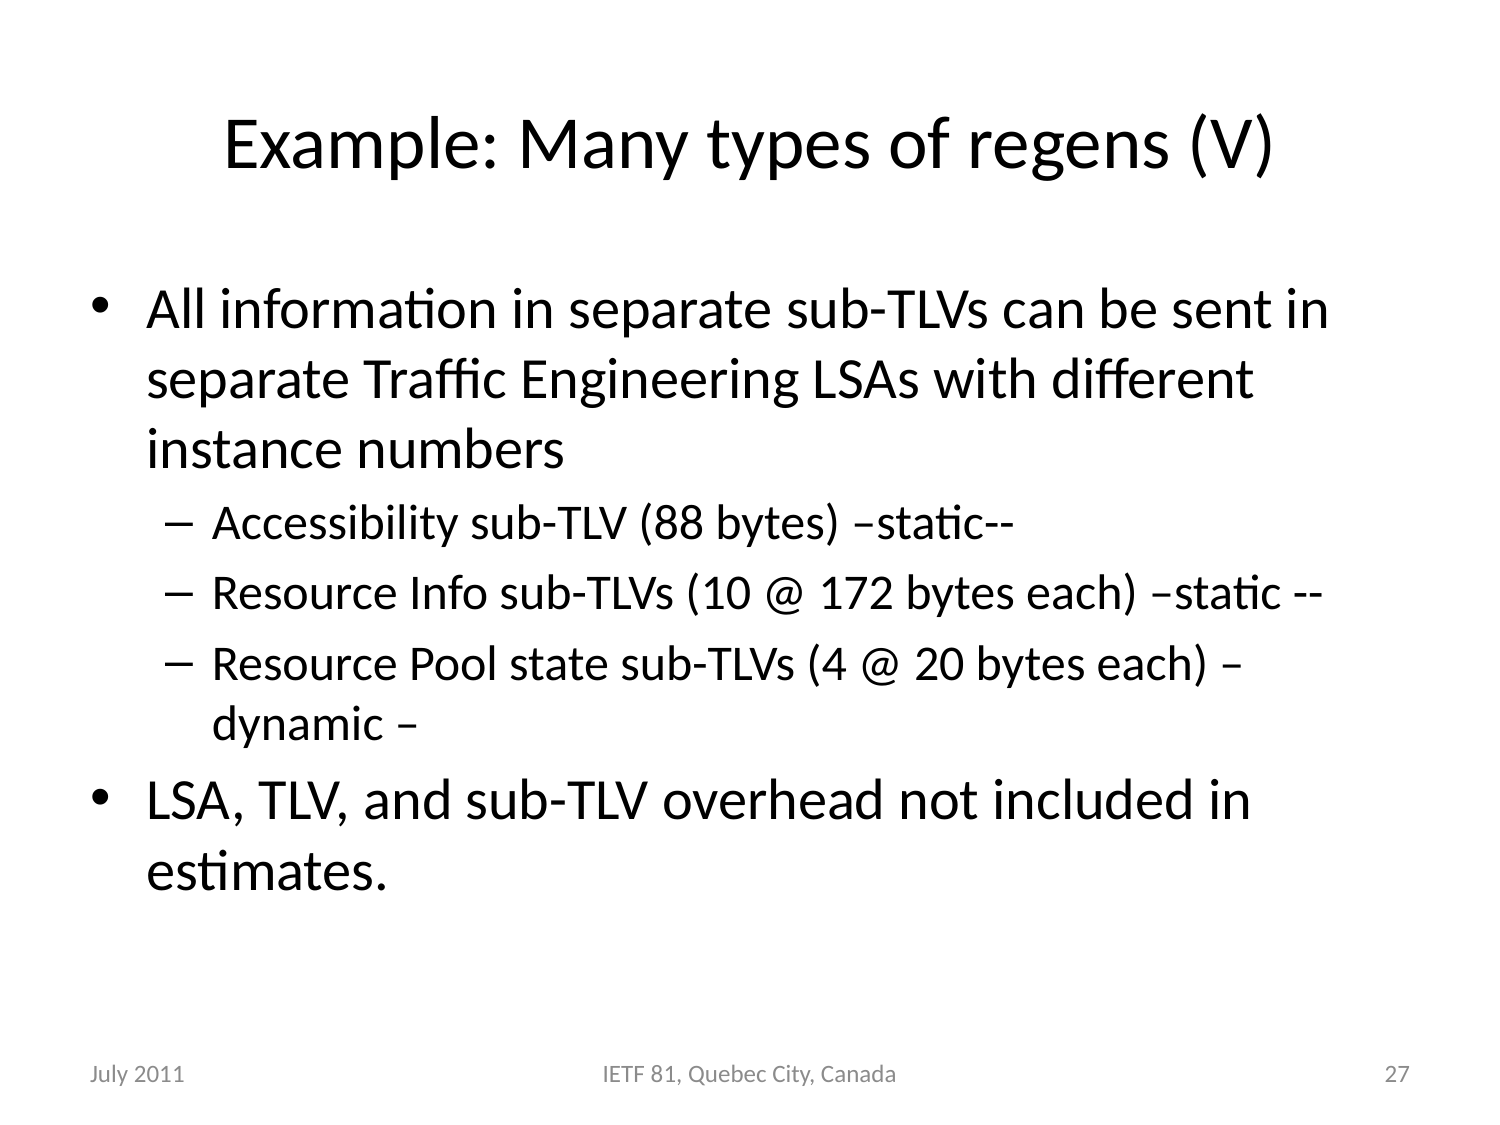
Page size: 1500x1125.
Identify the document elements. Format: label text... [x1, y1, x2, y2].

slide_number 27 [1074, 1042, 1425, 1103]
footer IETF 81, Quebec City, Canada [512, 1042, 988, 1103]
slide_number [75, 1042, 425, 1103]
list All information in separate sub-TLVs can be sent in separate Traffic Engineering LSAs with different instance numbers Accessibility sub-TLV (88 bytes) –static-- Resource Info sub-TLVs (10 @ 172 bytes each) –static -- Resource Pool state sub-TLVs (4 @ 20 bytes each) – dynamic – LSA, TLV, and sub-TLV overhead not included in estimates. [74, 262, 1426, 1006]
title Example: Many types of regens (V) [74, 44, 1426, 233]
